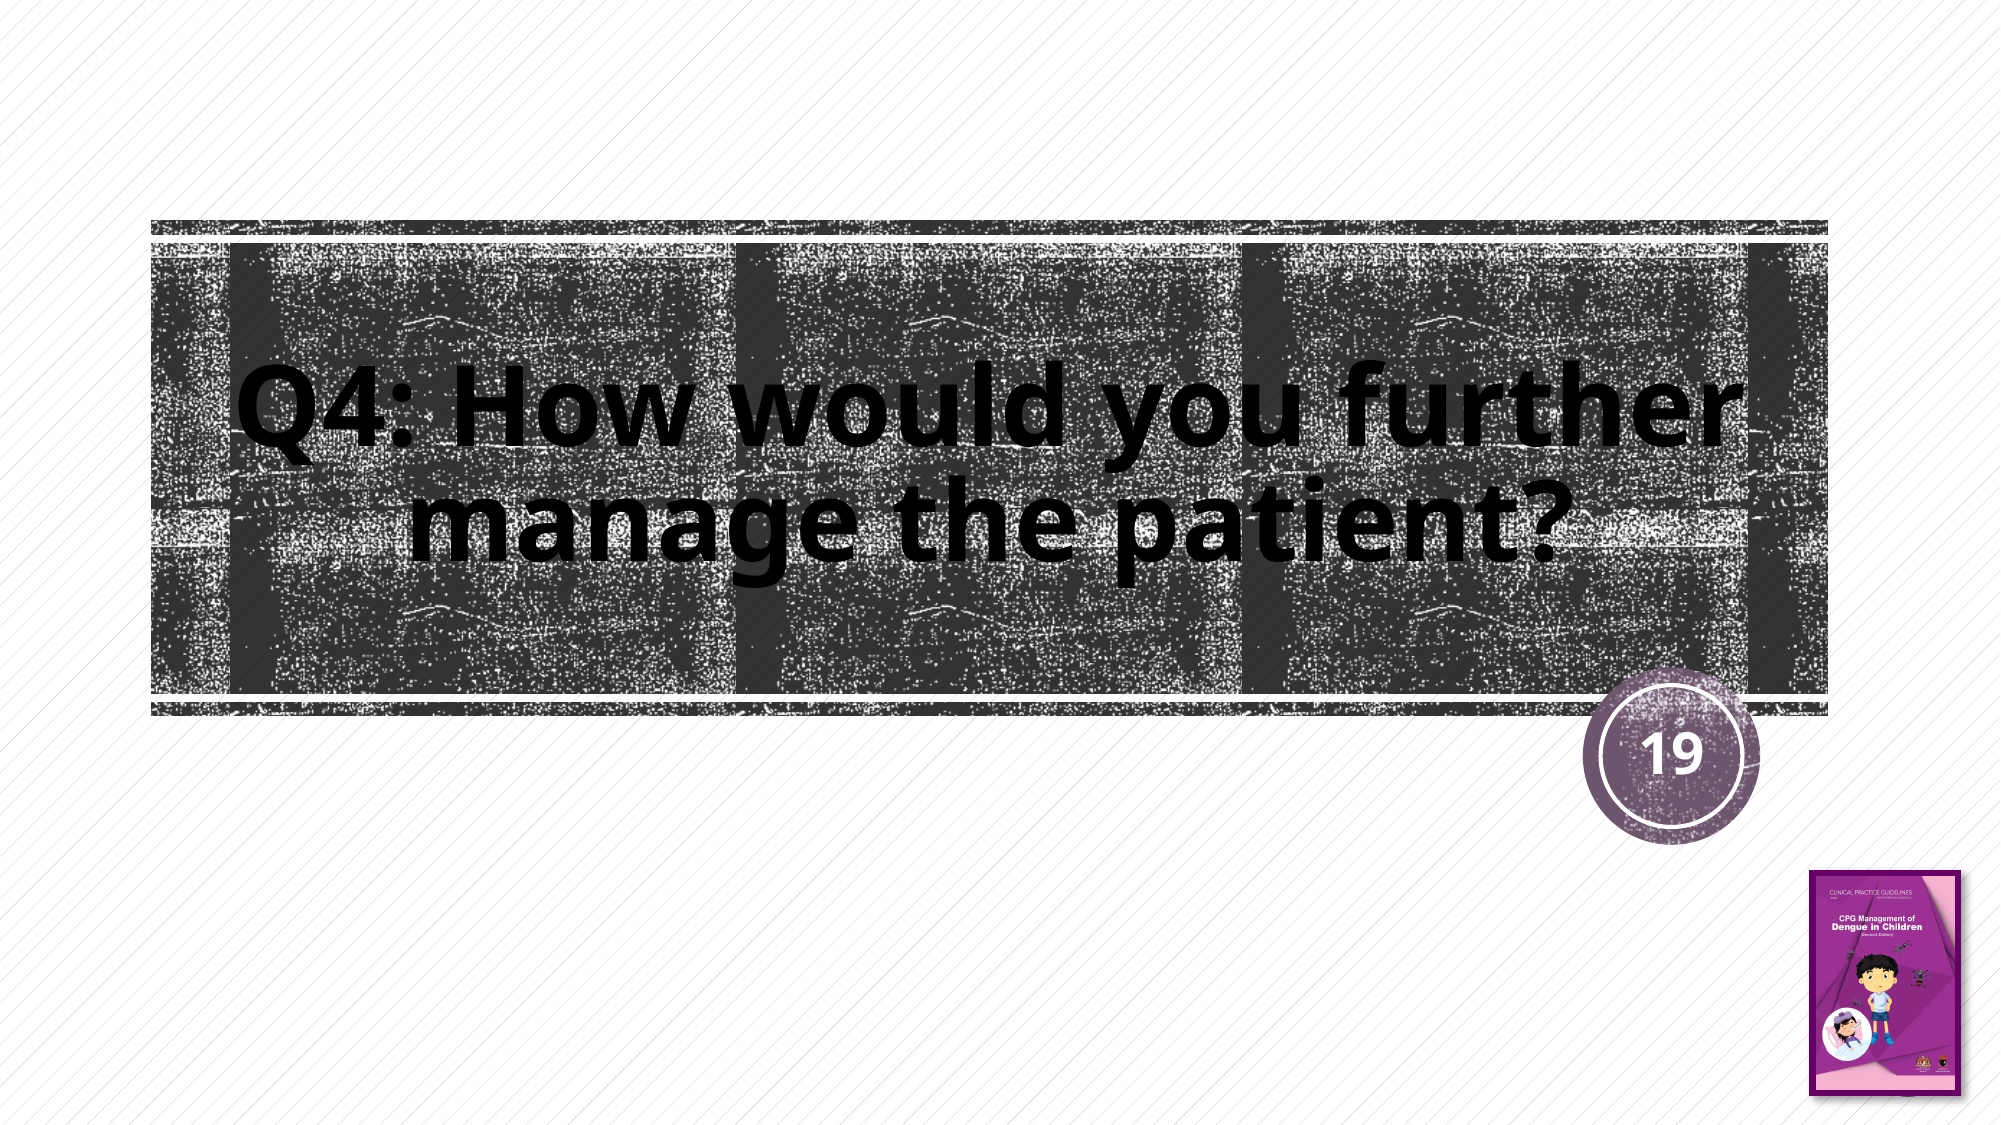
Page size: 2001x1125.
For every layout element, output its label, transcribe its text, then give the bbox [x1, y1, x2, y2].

slide_number 19 [1573, 703, 1770, 809]
title Q4: How would you further manage the patient? [172, 234, 1808, 704]
picture [1816, 876, 1955, 1090]
